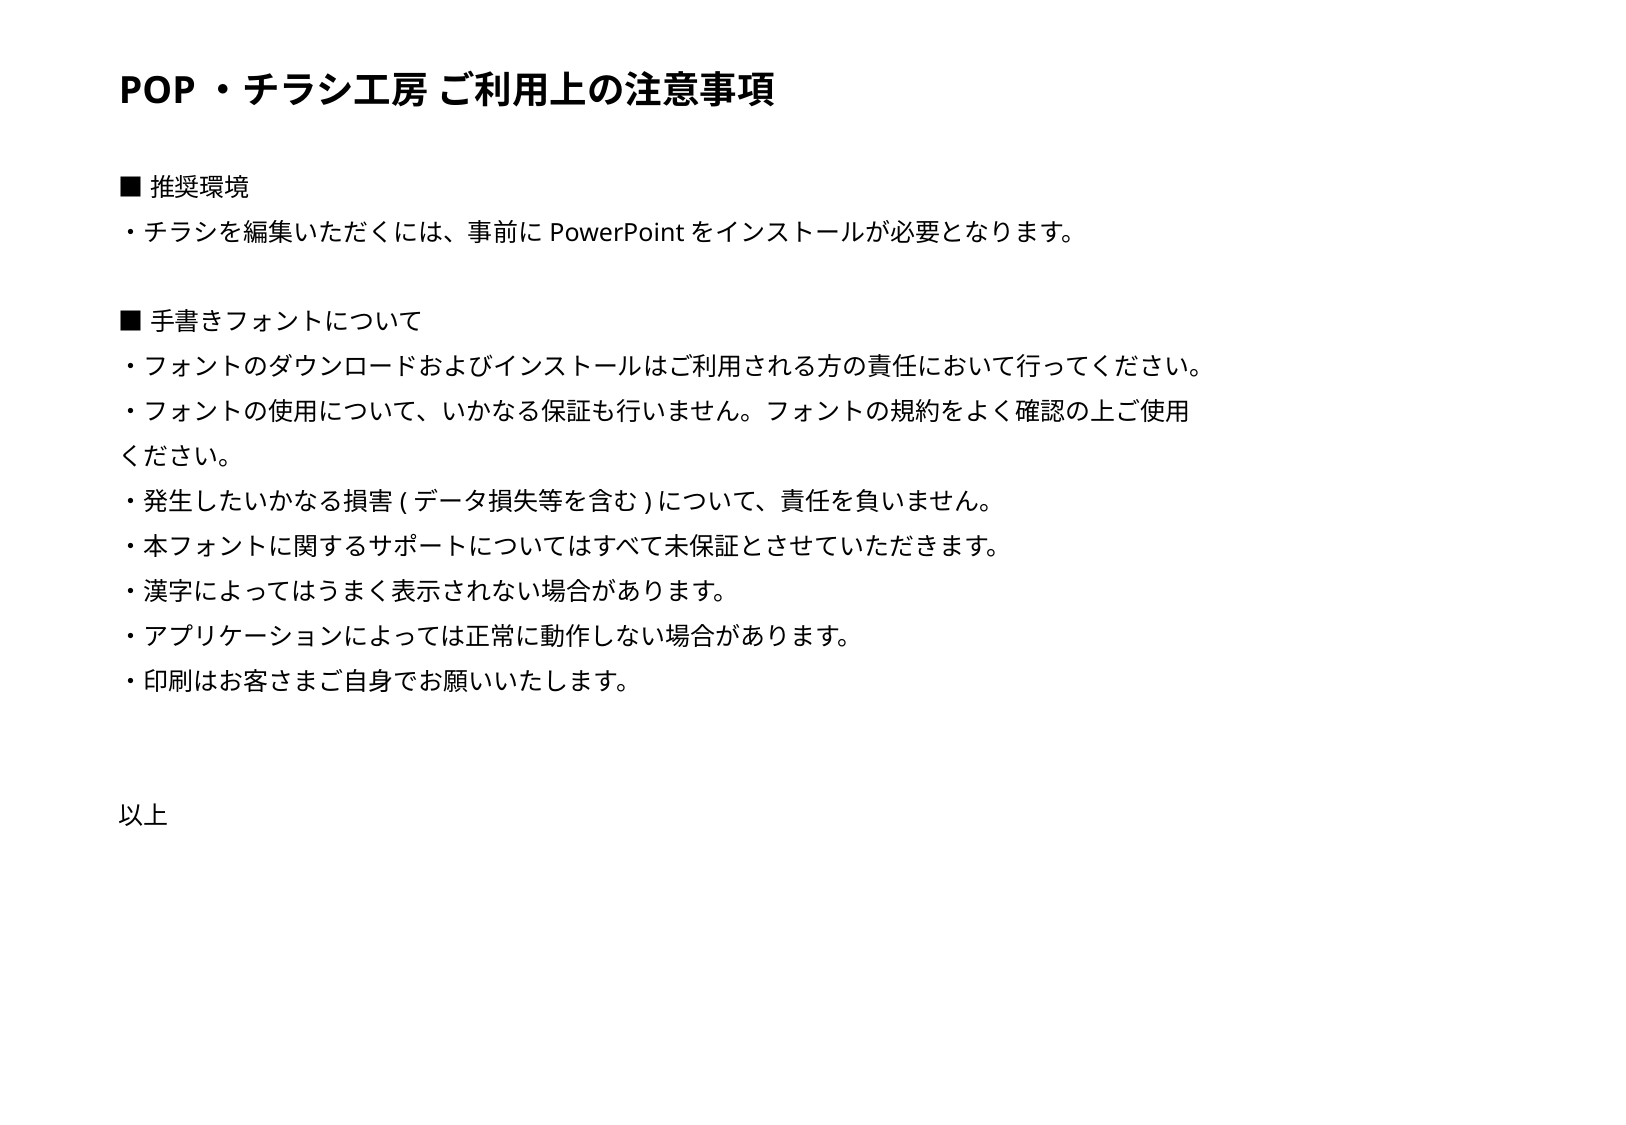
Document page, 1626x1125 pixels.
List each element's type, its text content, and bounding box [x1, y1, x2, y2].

text_box POP・チラシ工房 ご利用上の注意事項 ■推奨環境 ・チラシを編集いただくには、事前にPowerPointをインストールが必要となります。 ■手書きフォントについて ・フォントのダウンロードおよびインストールはご利用される方の責任において行ってください。 ・フォントの使用について、いかなる保証も行いません。フォントの規約をよく確認の上ご使用ください。 ・発生したいかなる損害(データ損失等を含む)について、責任を負いません。 ・本フォントに関するサポートについてはすべて未保証とさせていただきます。 ・漢字によってはうまく表示されない場合があります。 ・アプリケーションによっては正常に動作しない場合があります。 ・印刷はお客さまご自身でお願いいたします。 以上 [103, 36, 1227, 595]
